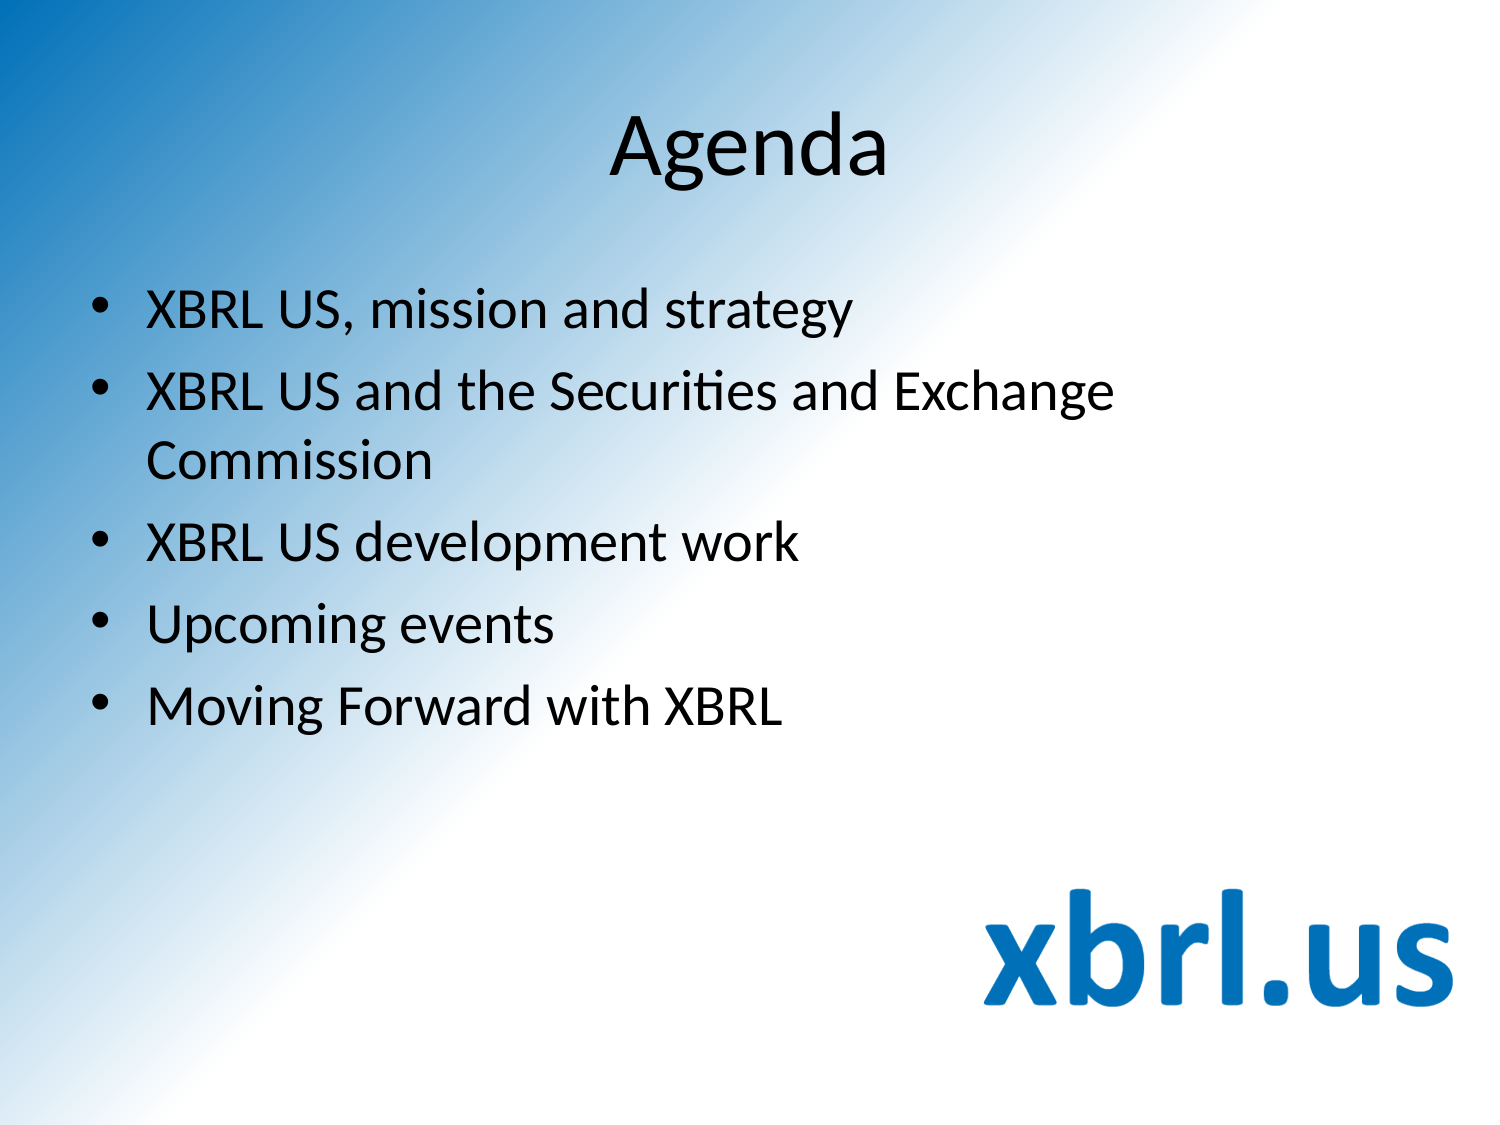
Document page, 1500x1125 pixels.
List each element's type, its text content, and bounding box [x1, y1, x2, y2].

list XBRL US, mission and strategy XBRL US and the Securities and Exchange Commission XBRL US development work Upcoming events Moving Forward with XBRL [74, 262, 1426, 1006]
picture [962, 862, 1464, 1038]
title Agenda [74, 44, 1426, 233]
